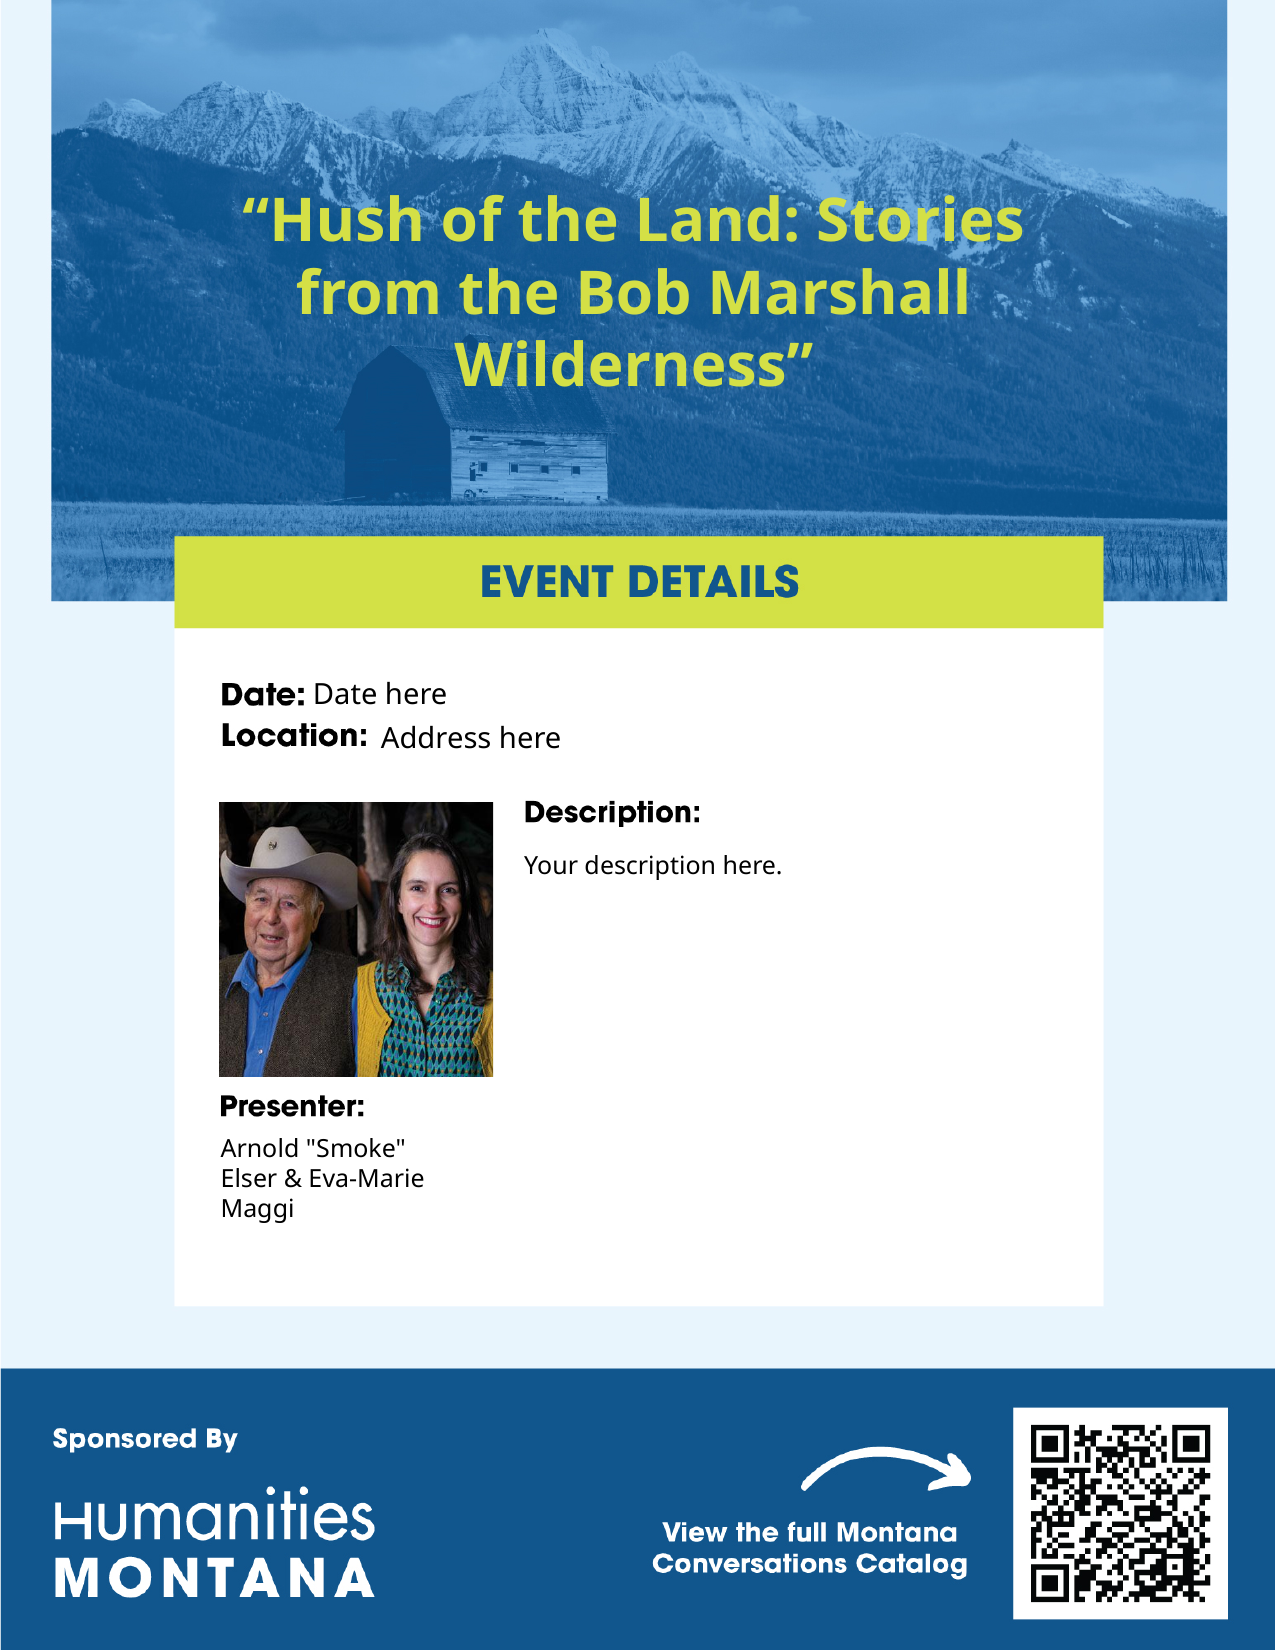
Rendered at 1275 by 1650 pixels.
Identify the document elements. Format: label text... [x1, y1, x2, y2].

text_box Date here [297, 660, 932, 726]
text_box Address here [365, 704, 1233, 770]
picture [0, 0, 1275, 1650]
text_box [169, 132, 1099, 166]
text_box Arnold "Smoke" Elser & Eva-Marie Maggi [205, 1117, 480, 1238]
text_box “Hush of the Land: Stories from the Bob Marshall Wilderness” [169, 166, 1099, 414]
text_box [159, 166, 169, 233]
text_box Your description here. [509, 834, 1033, 895]
